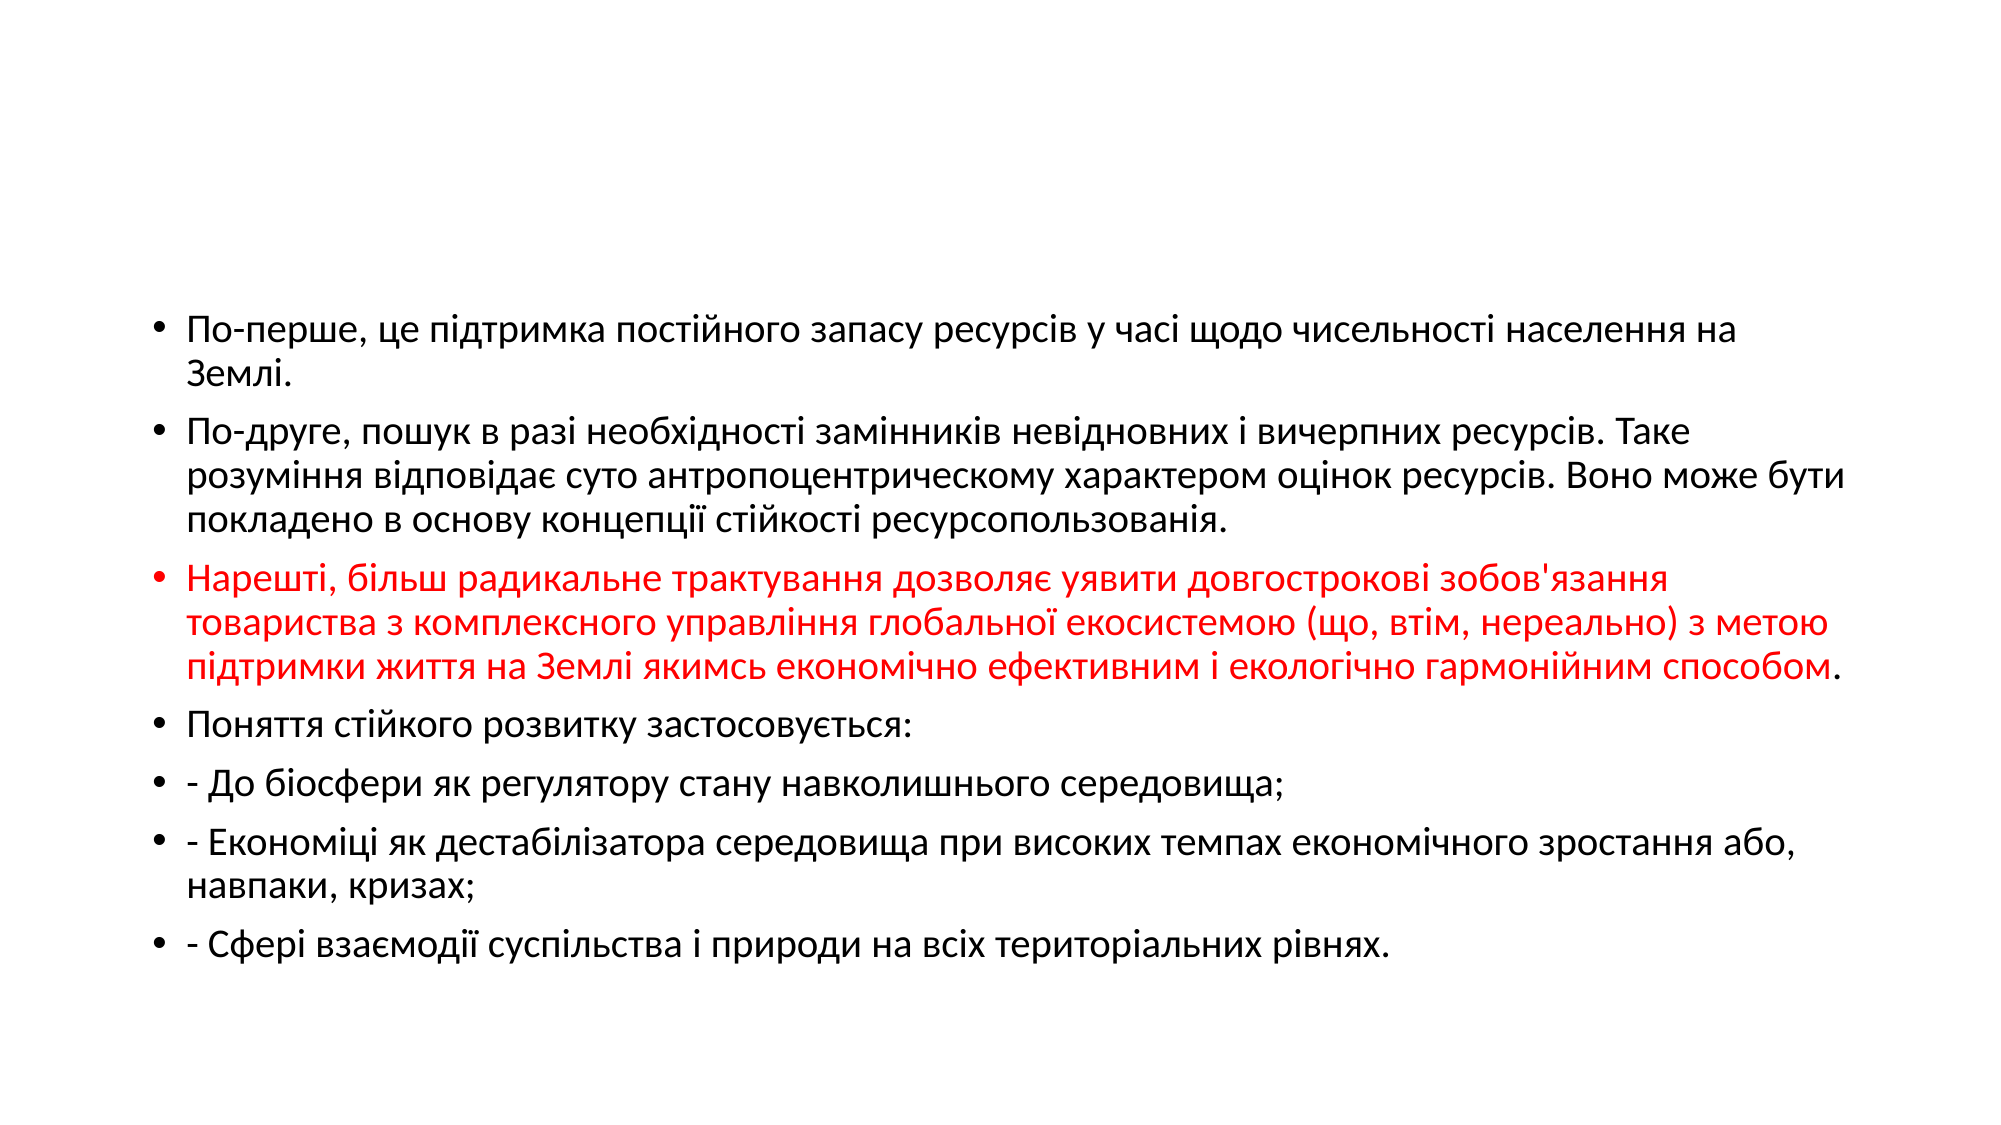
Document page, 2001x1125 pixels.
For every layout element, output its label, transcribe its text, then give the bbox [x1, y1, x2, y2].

list По-перше, це підтримка постійного запасу ресурсів у часі щодо чисельності населення на Землі. По-друге, пошук в разі необхідності замінників невідновних і вичерпних ресурсів. Таке розуміння відповідає суто антропоцентрическому характером оцінок ресурсів. Воно може бути покладено в основу концепції стійкості ресурсопользованія. Нарешті, більш радикальне трактування дозволяє уявити довгострокові зобов'язання товариства з комплексного управління глобальної екосистемою (що, втім, нереально) з метою підтримки життя на Землі якимсь економічно ефективним і екологічно гармонійним способом. Поняття стійкого розвитку застосовується: - До біосфери як регулятору стану навколишнього середовища; - Економіці як дестабілізатора середовища при високих темпах економічного зростання або, навпаки, кризах; - Сфері взаємодії суспільства і природи на всіх територіальних рівнях. [137, 299, 1863, 1014]
